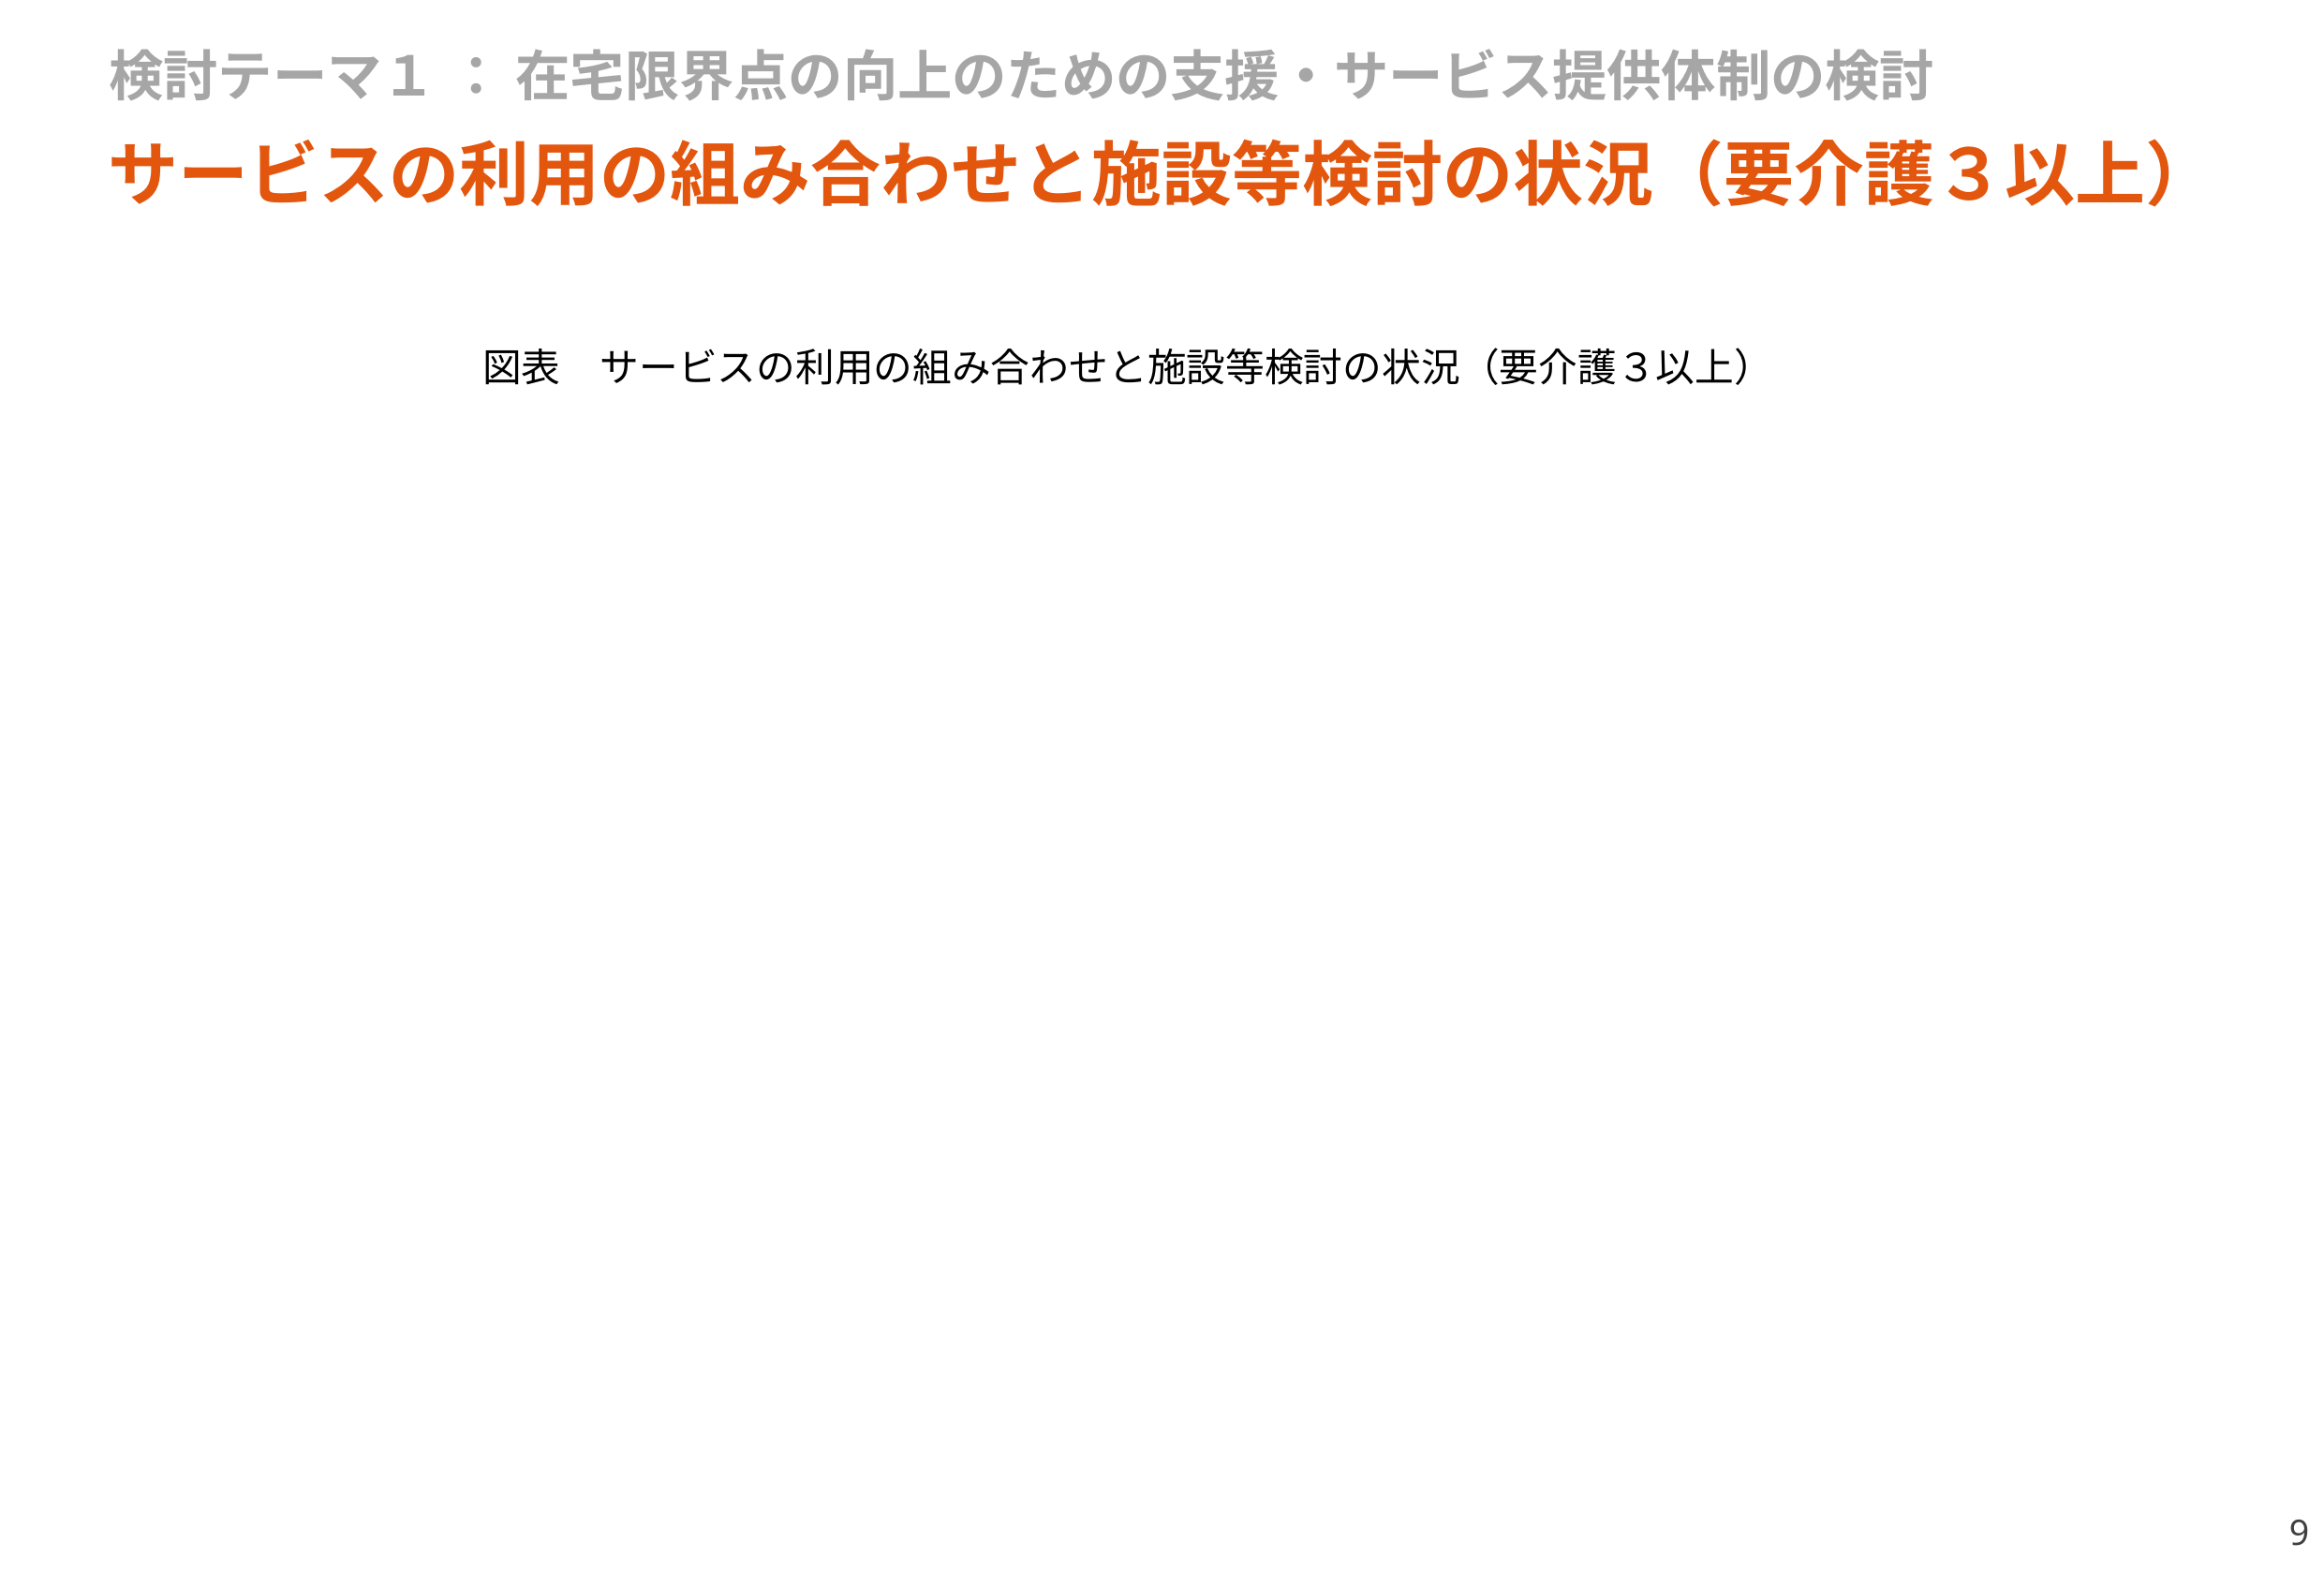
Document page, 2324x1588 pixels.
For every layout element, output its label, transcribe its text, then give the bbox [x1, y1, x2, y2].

text_box 図表 サービスの利用の組み合わせと施設等検討の状況（要介護３以上） [468, 335, 1787, 397]
text_box 検討テーマ１ ： 在宅限界点の向上のための支援・サービス提供体制の検討 [95, 34, 2245, 114]
text_box 9 [1800, 1503, 2324, 1588]
text_box サービスの利用の組み合わせと施設等検討の状況（要介護３以上） [94, 122, 2324, 215]
